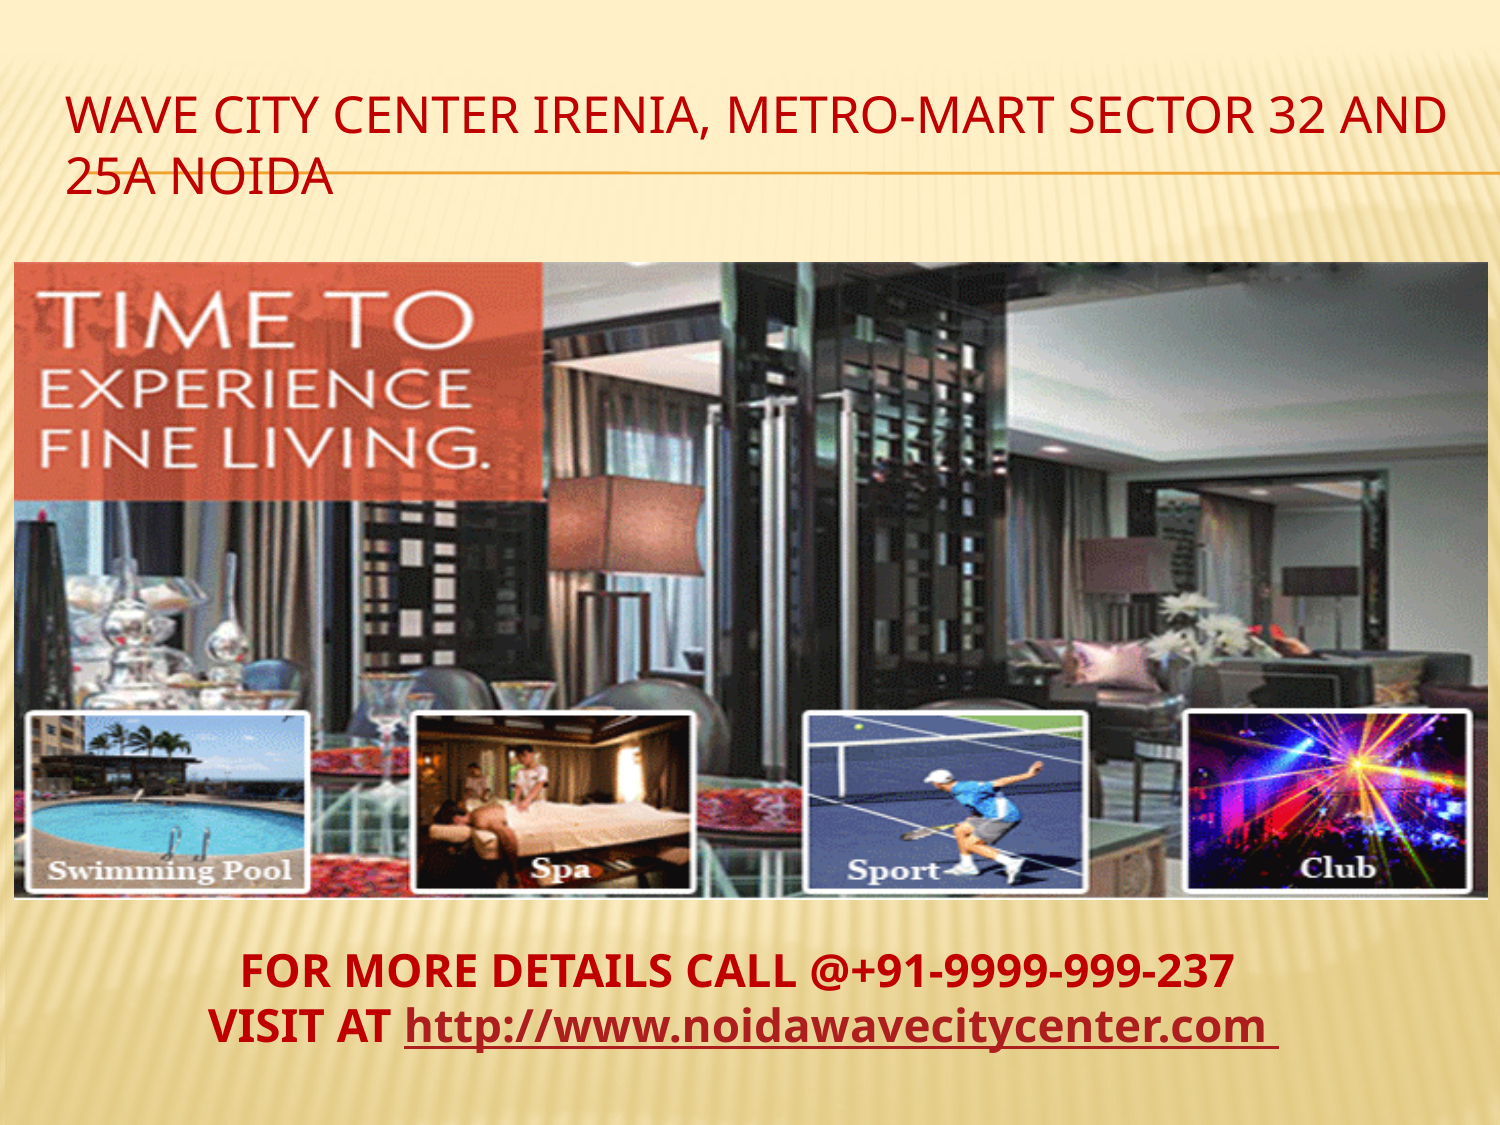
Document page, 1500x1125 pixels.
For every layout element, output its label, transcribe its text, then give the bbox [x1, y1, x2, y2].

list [14, 262, 1488, 900]
title Wave City Center Irenia, Metro-Mart Sector 32 and 25A Noida [50, 75, 1475, 213]
text_box FOR MORE DETAILS CALL @+91-9999-999-237 VISIT AT http://www.noidawavecitycenter.com [62, 934, 1425, 1067]
